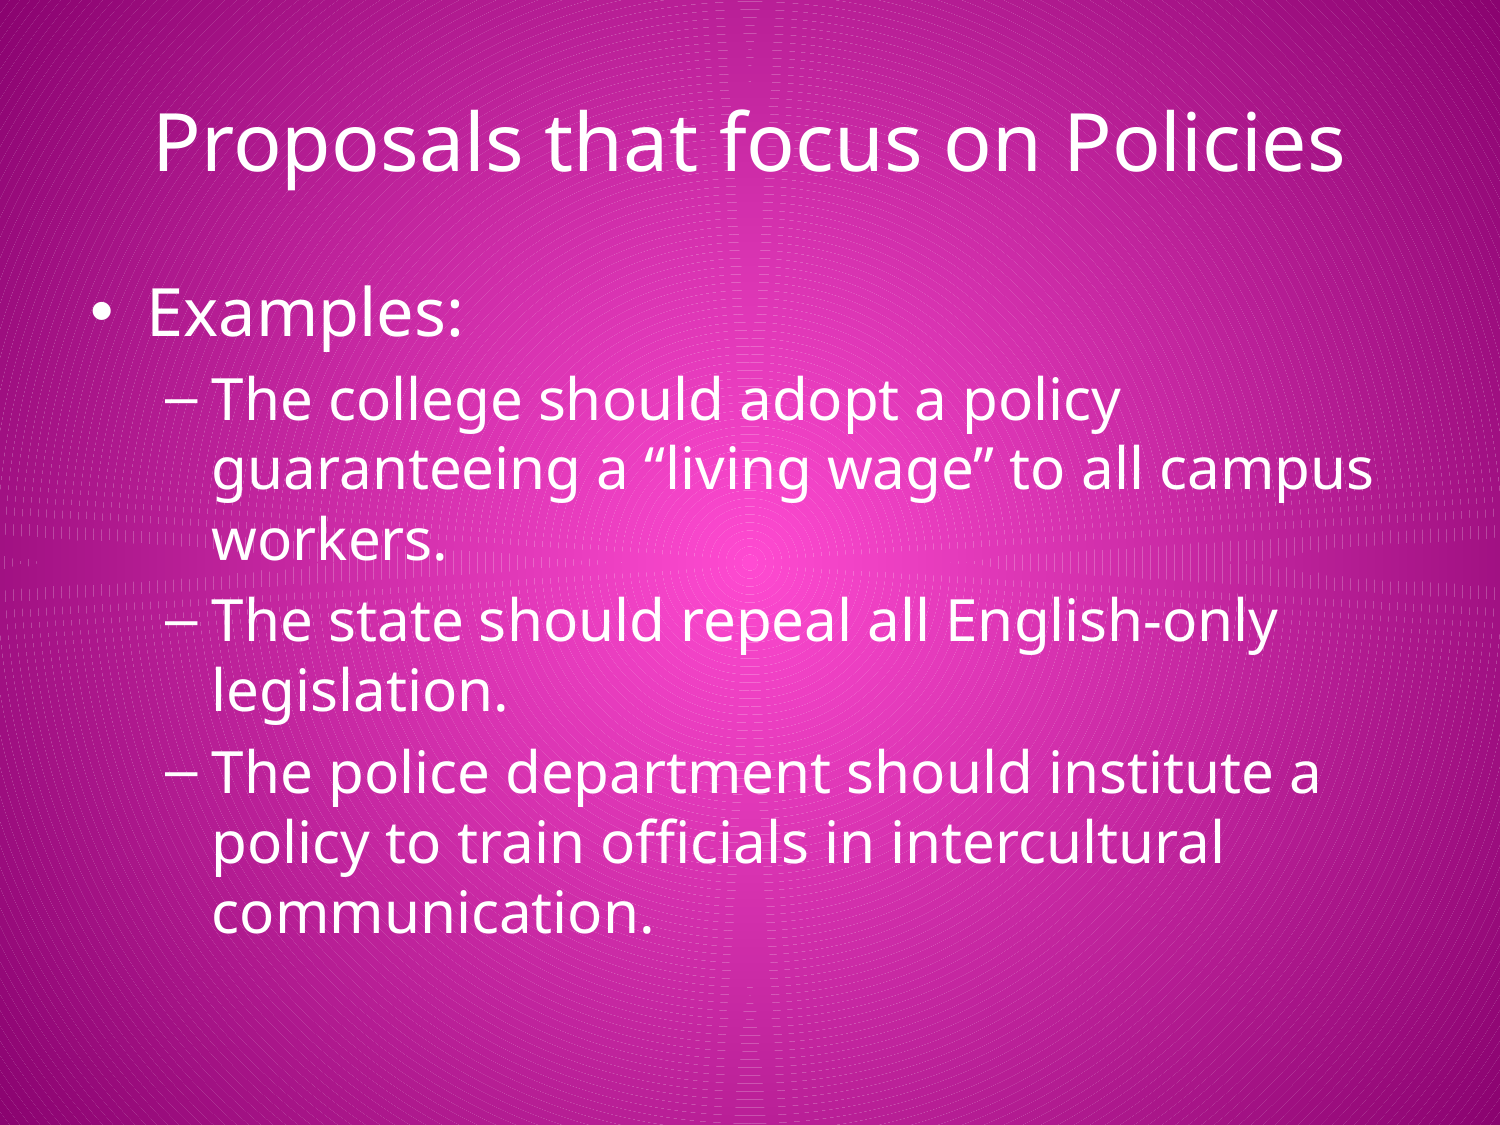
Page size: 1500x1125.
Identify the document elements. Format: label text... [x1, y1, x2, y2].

title Proposals that focus on Policies [75, 45, 1425, 233]
list Examples: The college should adopt a policy guaranteeing a “living wage” to all campus workers. The state should repeal all English-only legislation. The police department should institute a policy to train officials in intercultural communication. [75, 262, 1425, 1005]
